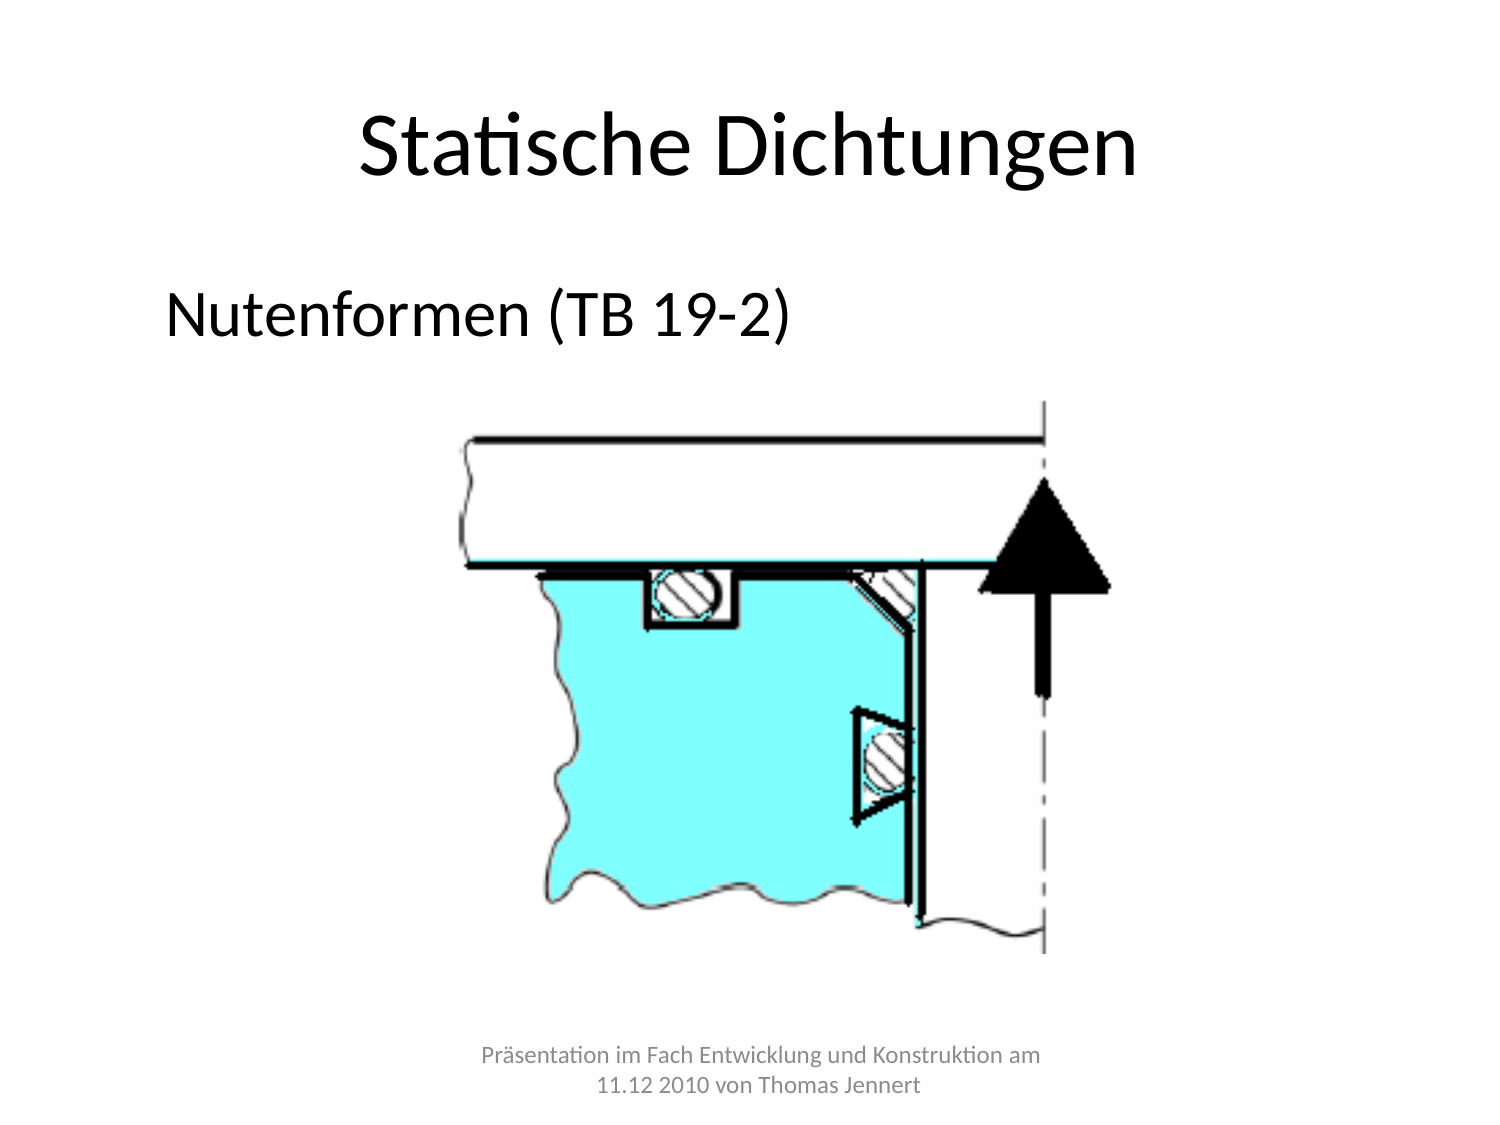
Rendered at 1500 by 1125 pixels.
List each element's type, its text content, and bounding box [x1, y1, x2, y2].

title Statische Dichtungen [75, 45, 1425, 233]
list Nutenformen (TB 19-2) [75, 262, 1425, 1005]
footer Präsentation im Fach Entwicklung und Konstruktion am 11.12 2010 von Thomas Jennert [466, 1035, 1058, 1103]
picture [418, 372, 1129, 955]
